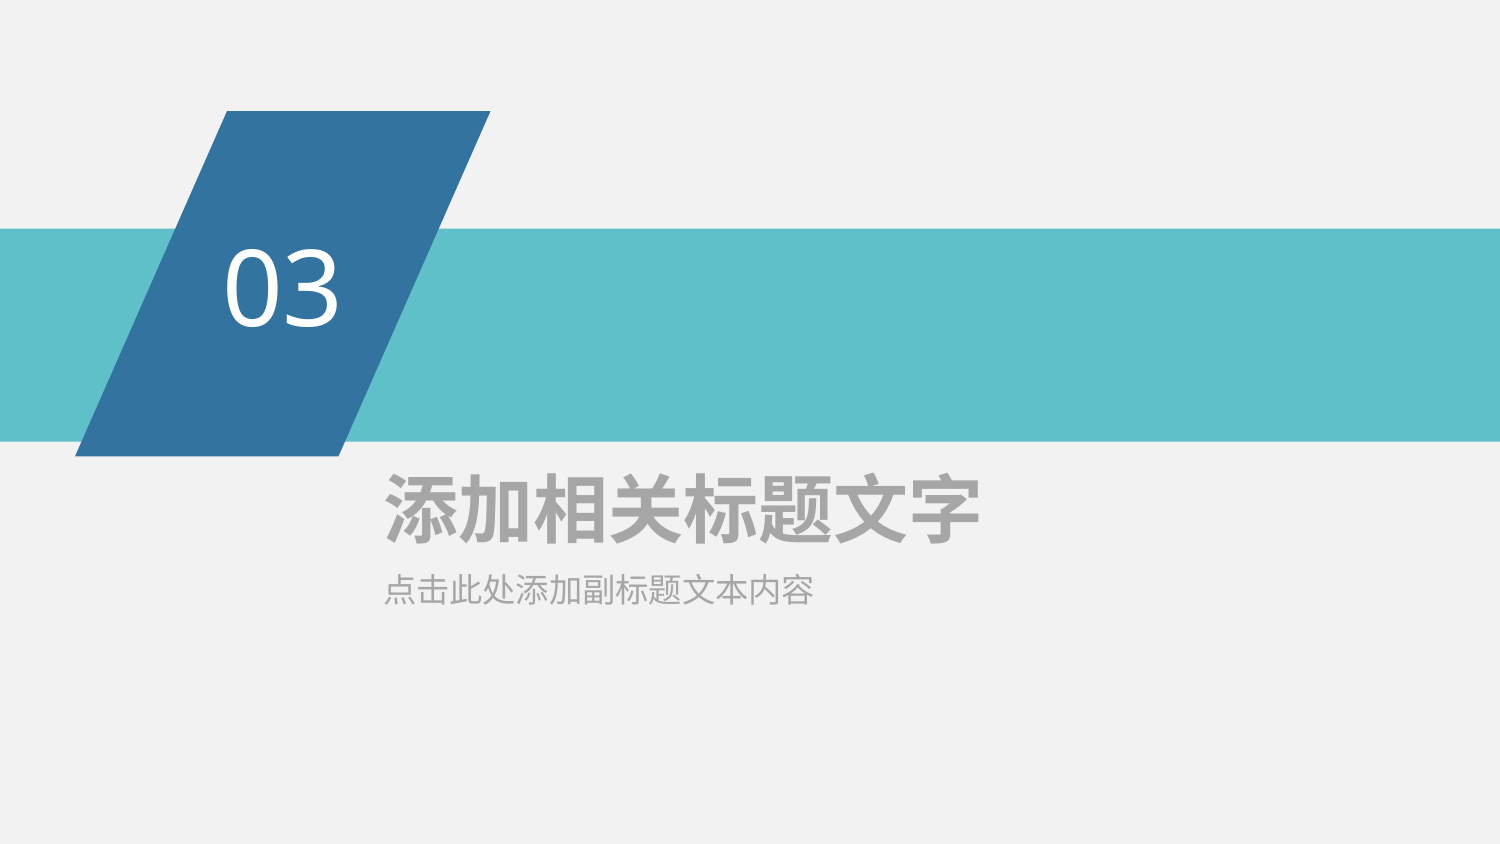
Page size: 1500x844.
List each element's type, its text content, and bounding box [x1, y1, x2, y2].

text_box 点击此处添加副标题文本内容 [371, 563, 877, 615]
text_box 03 [75, 111, 491, 457]
text_box 添加相关标题文字 [371, 456, 1201, 559]
text_box [0, 228, 175, 442]
text_box [346, 228, 1500, 442]
